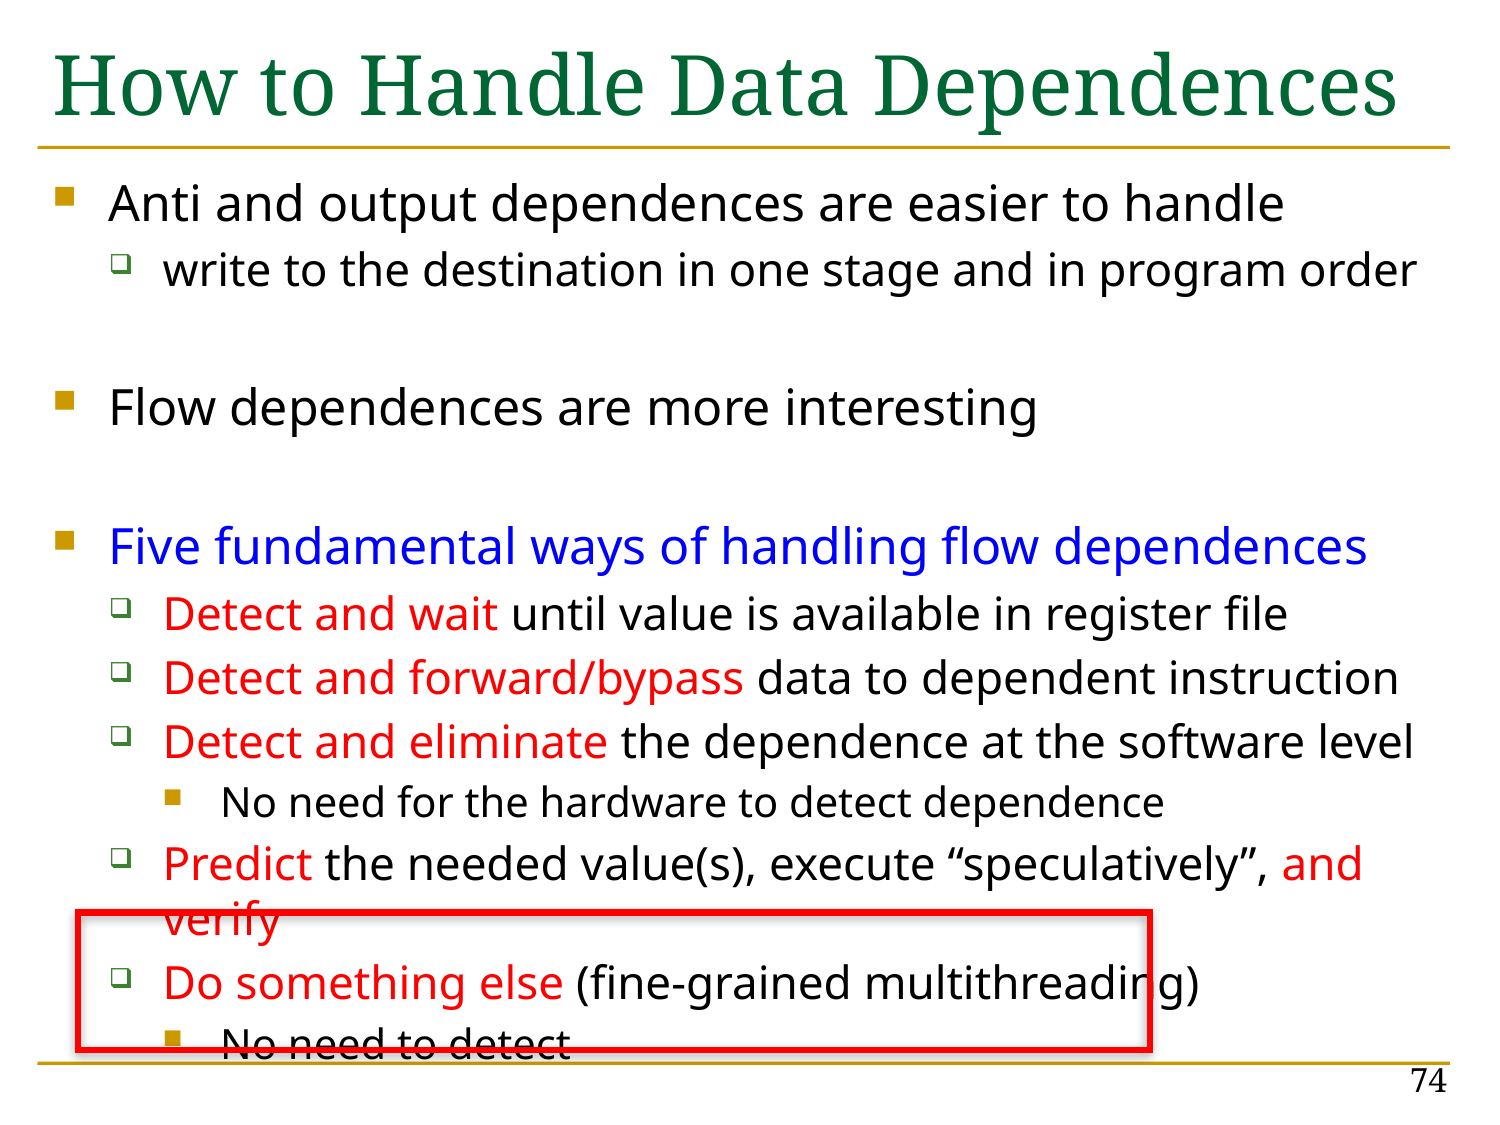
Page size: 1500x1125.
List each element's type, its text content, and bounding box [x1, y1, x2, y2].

title How to Handle Data Dependences [37, 24, 1450, 163]
text_box [77, 912, 1150, 1050]
list Anti and output dependences are easier to handle write to the destination in one stage and in program order Flow dependences are more interesting Five fundamental ways of handling flow dependences Detect and wait until value is available in register file Detect and forward/bypass data to dependent instruction Detect and eliminate the dependence at the software level No need for the hardware to detect dependence Predict the needed value(s), execute “speculatively”, and verify Do something else (fine-grained multithreading) No need to detect [37, 163, 1475, 1016]
slide_number 74 [1111, 1036, 1462, 1112]
